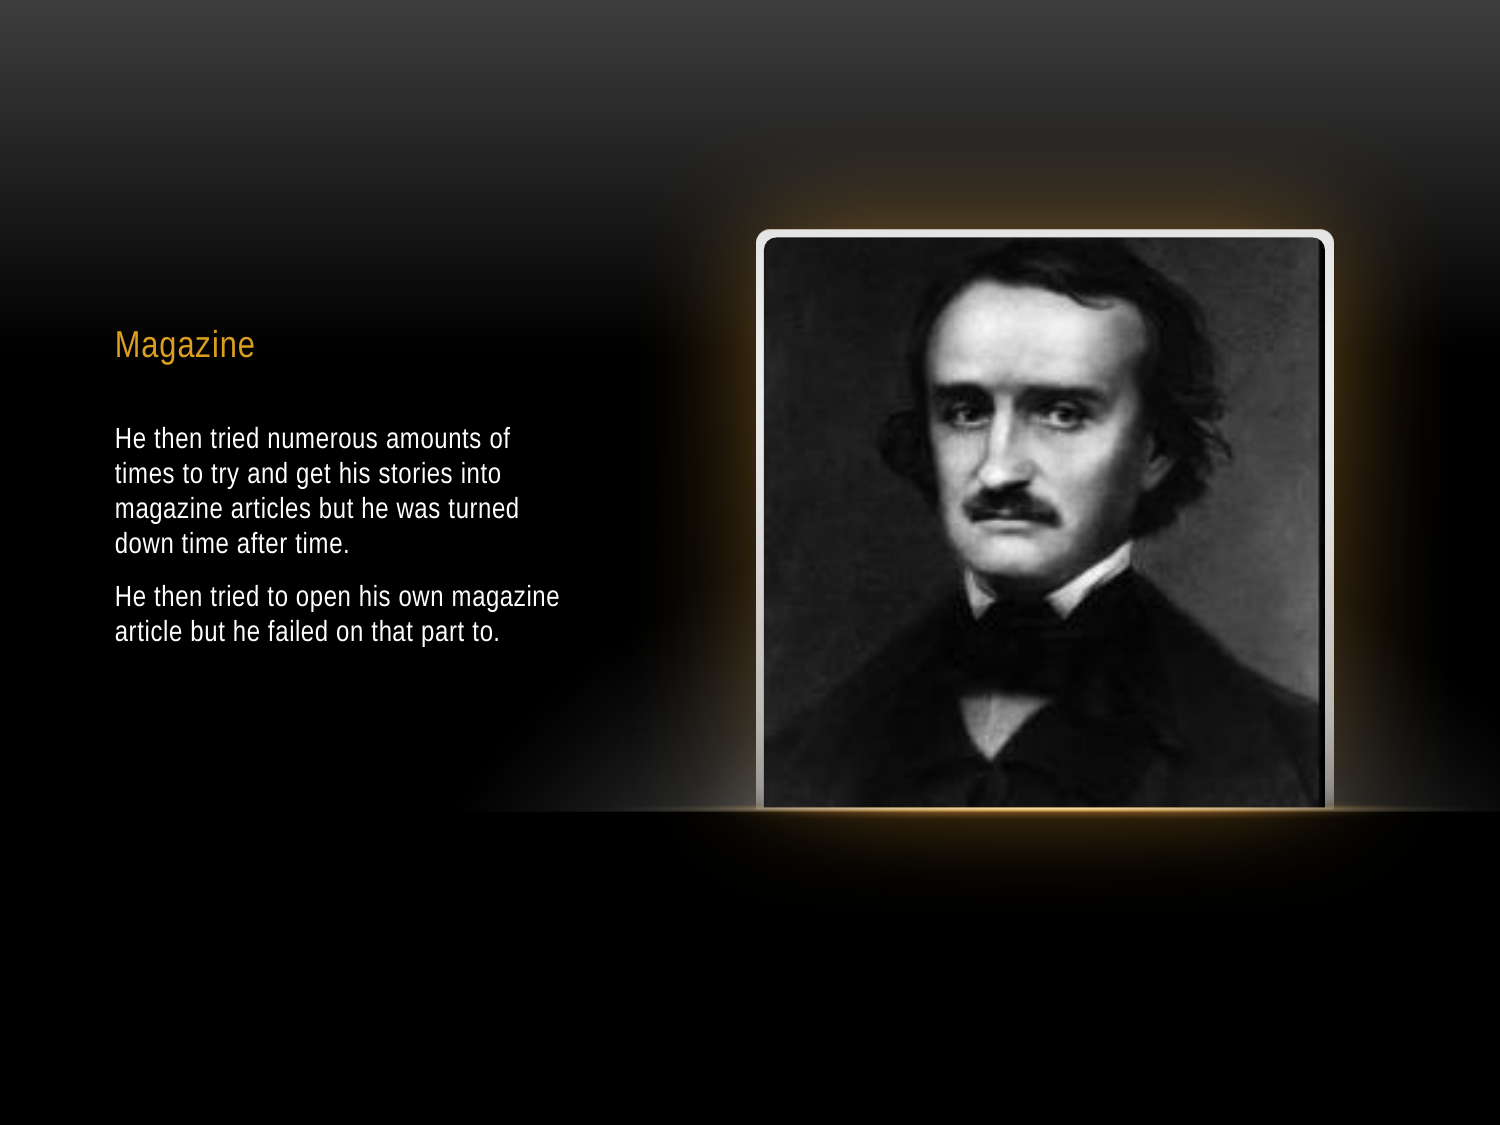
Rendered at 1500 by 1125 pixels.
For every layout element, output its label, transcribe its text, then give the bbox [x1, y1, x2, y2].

title Magazine [99, 237, 588, 417]
picture [0, 0, 1500, 1125]
list He then tried numerous amounts of times to try and get his stories into magazine articles but he was turned down time after time. He then tried to open his own magazine article but he failed on that part to. [99, 417, 588, 813]
